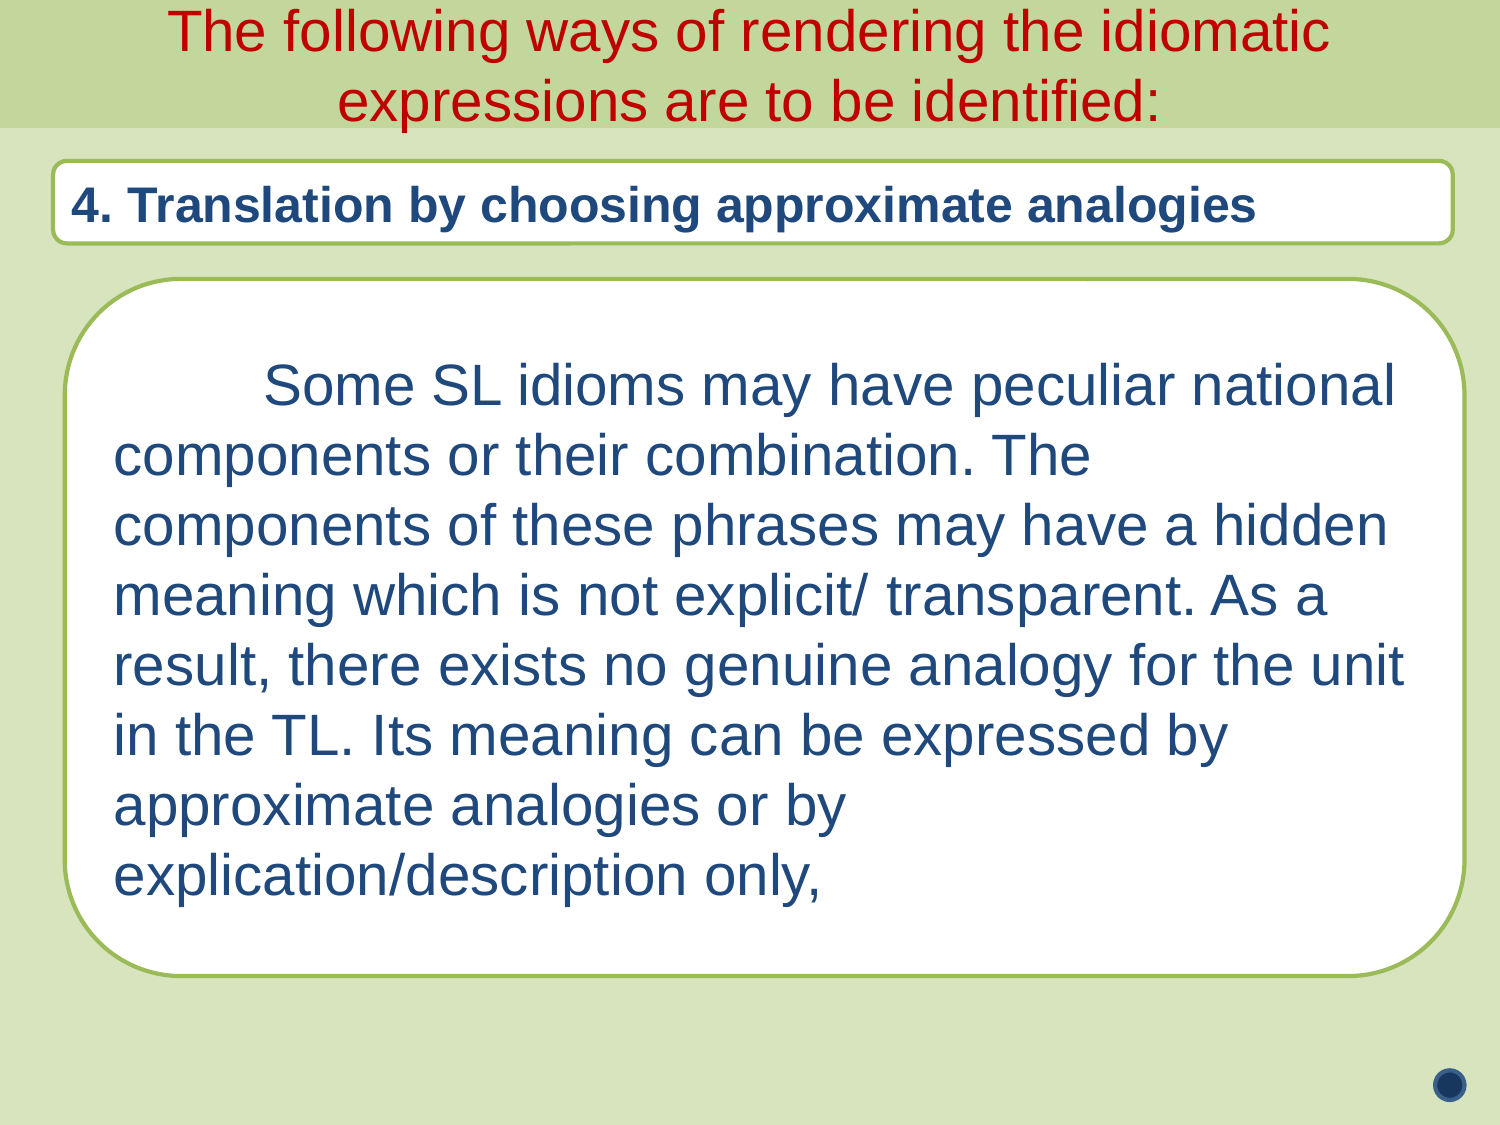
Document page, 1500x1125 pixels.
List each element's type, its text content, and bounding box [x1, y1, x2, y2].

text_box The following ways of rendering the idiomatic expressions are to be identified: [0, 0, 1500, 128]
text_box 4. Translation by choosing approximate analogies [50, 158, 1455, 246]
text_box Some SL idioms may have peculiar national components or their combination. The components of these phrases may have a hidden meaning which is not explicit/ transparent. As a result, there exists no genuine analogy for the unit in the TL. Its meaning can be expressed by approximate analogies or by explication/description only, [62, 276, 1467, 979]
text_box [1433, 1068, 1467, 1103]
